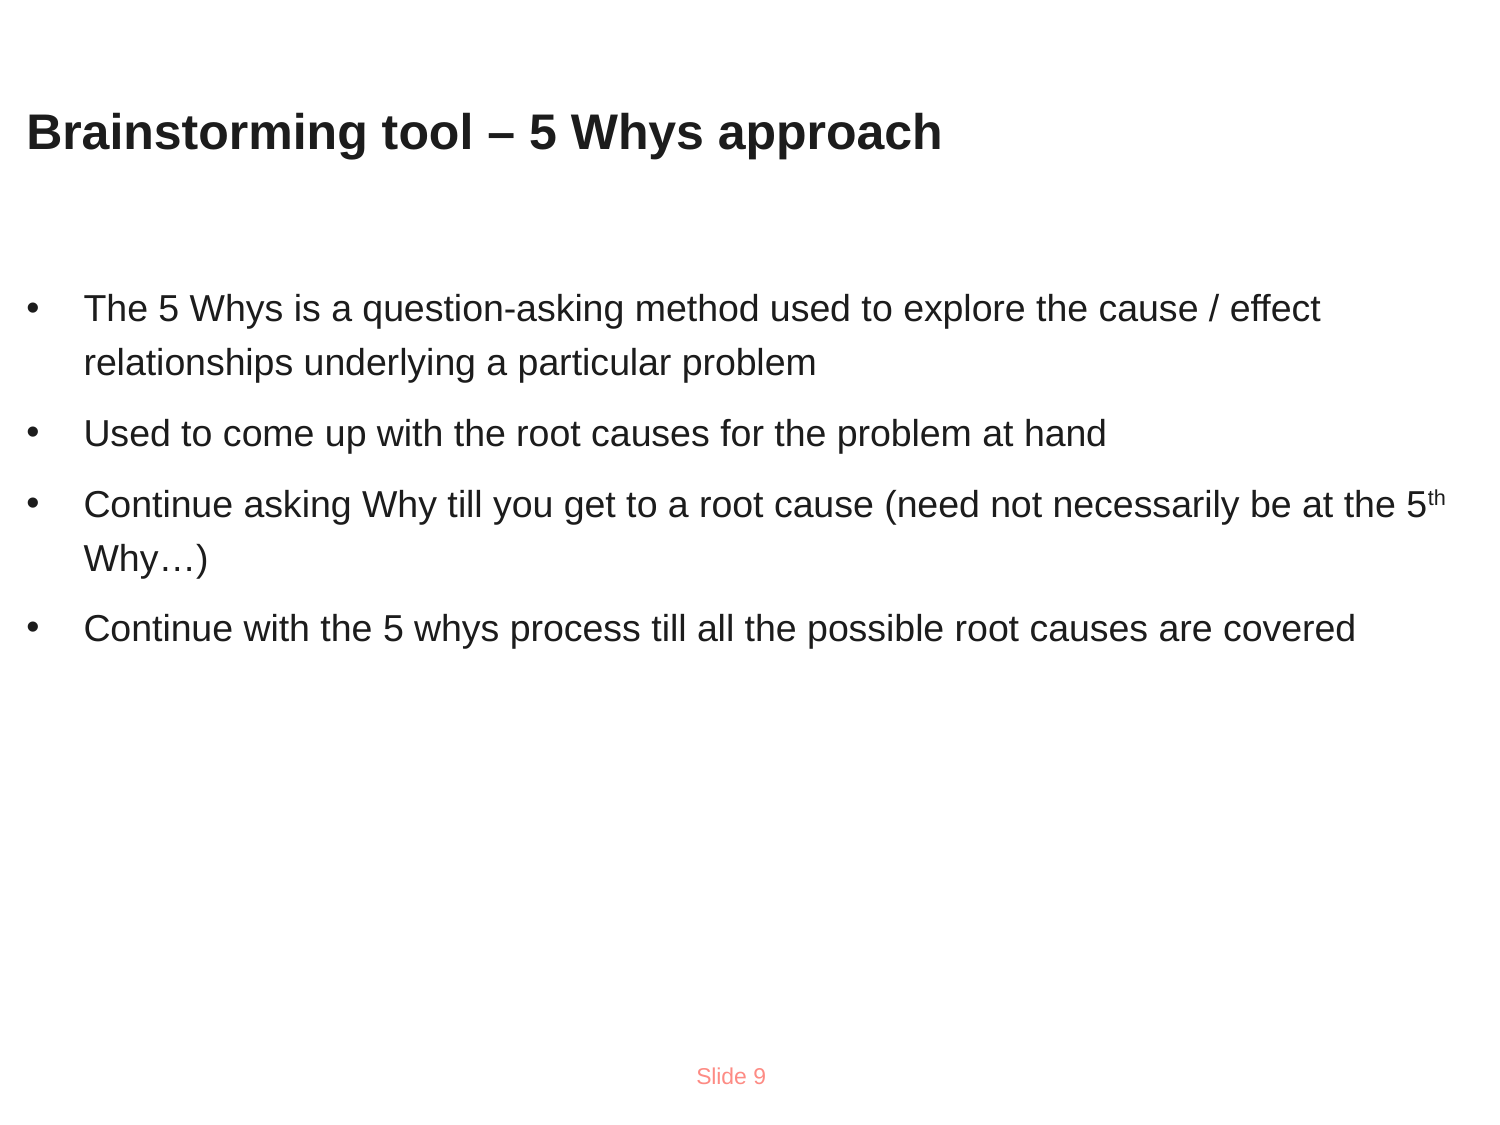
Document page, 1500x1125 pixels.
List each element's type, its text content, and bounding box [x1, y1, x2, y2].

list The 5 Whys is a question-asking method used to explore the cause / effect relationships underlying a particular problem Used to come up with the root causes for the problem at hand Continue asking Why till you get to a root cause (need not necessarily be at the 5th Why…) Continue with the 5 whys process till all the possible root causes are covered [26, 275, 1474, 1075]
title Brainstorming tool – 5 Whys approach [26, 99, 1472, 224]
